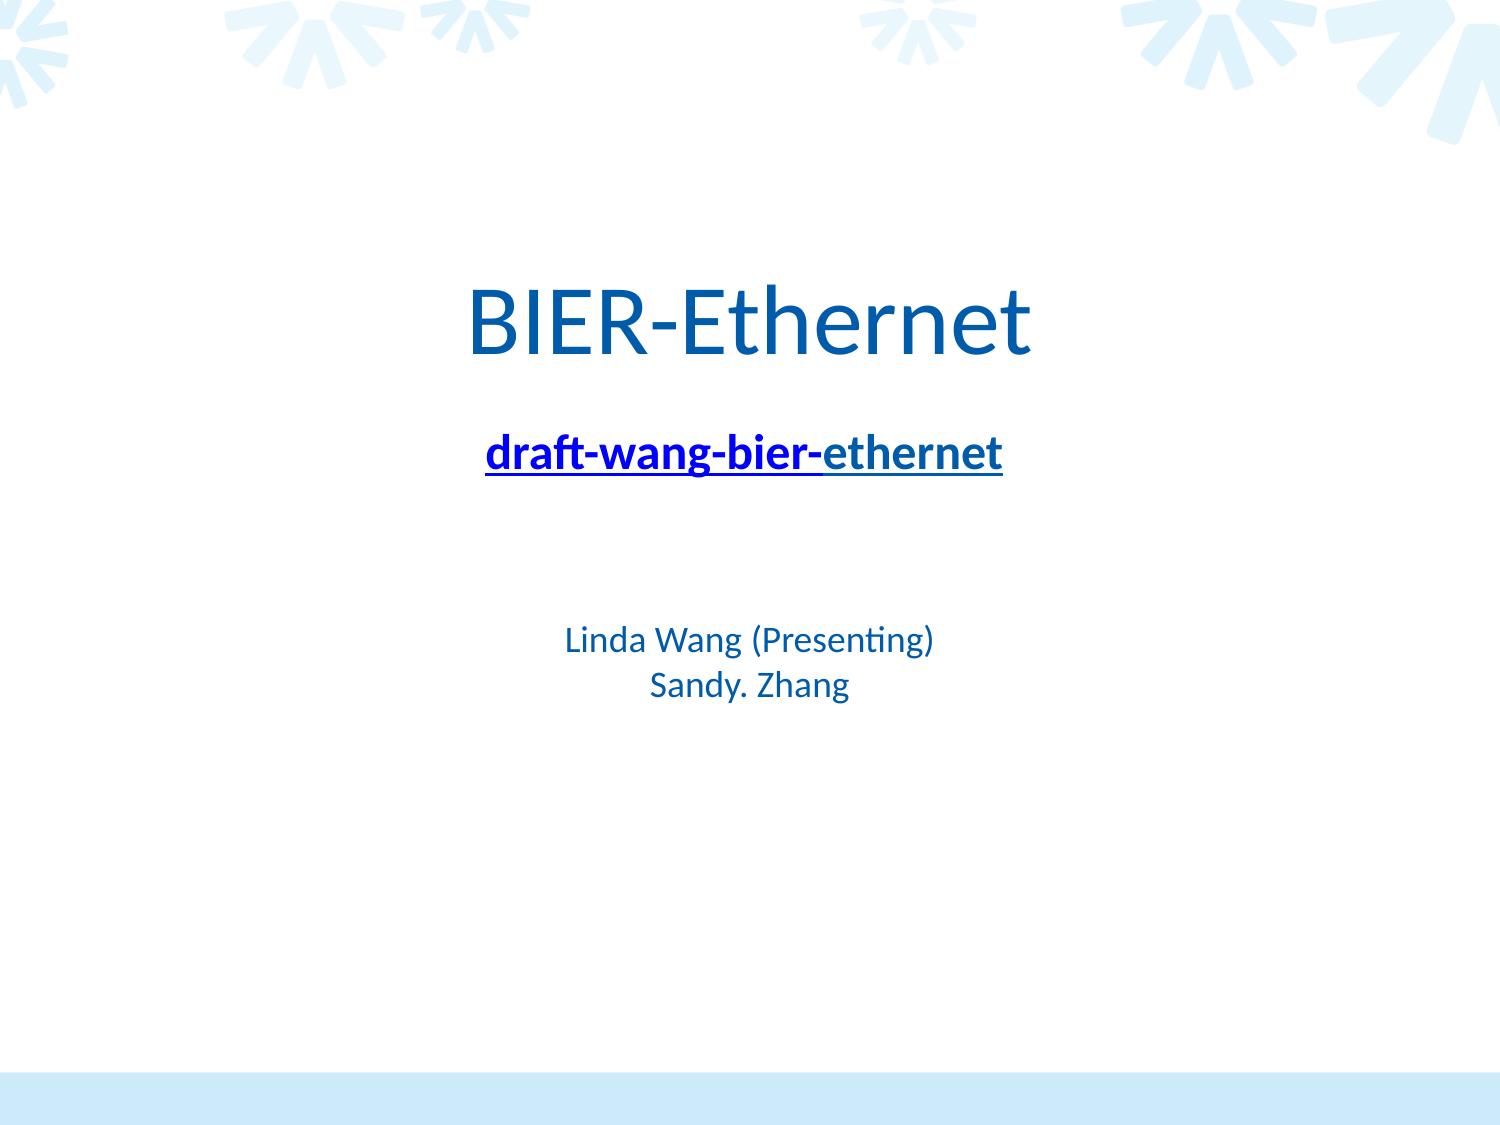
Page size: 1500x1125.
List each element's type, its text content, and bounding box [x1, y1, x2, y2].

picture [0, 0, 1500, 1125]
title BIER-Ethernet draft-wang-bier-ethernet Linda Wang (Presenting) Sandy. Zhang [75, 45, 1425, 995]
